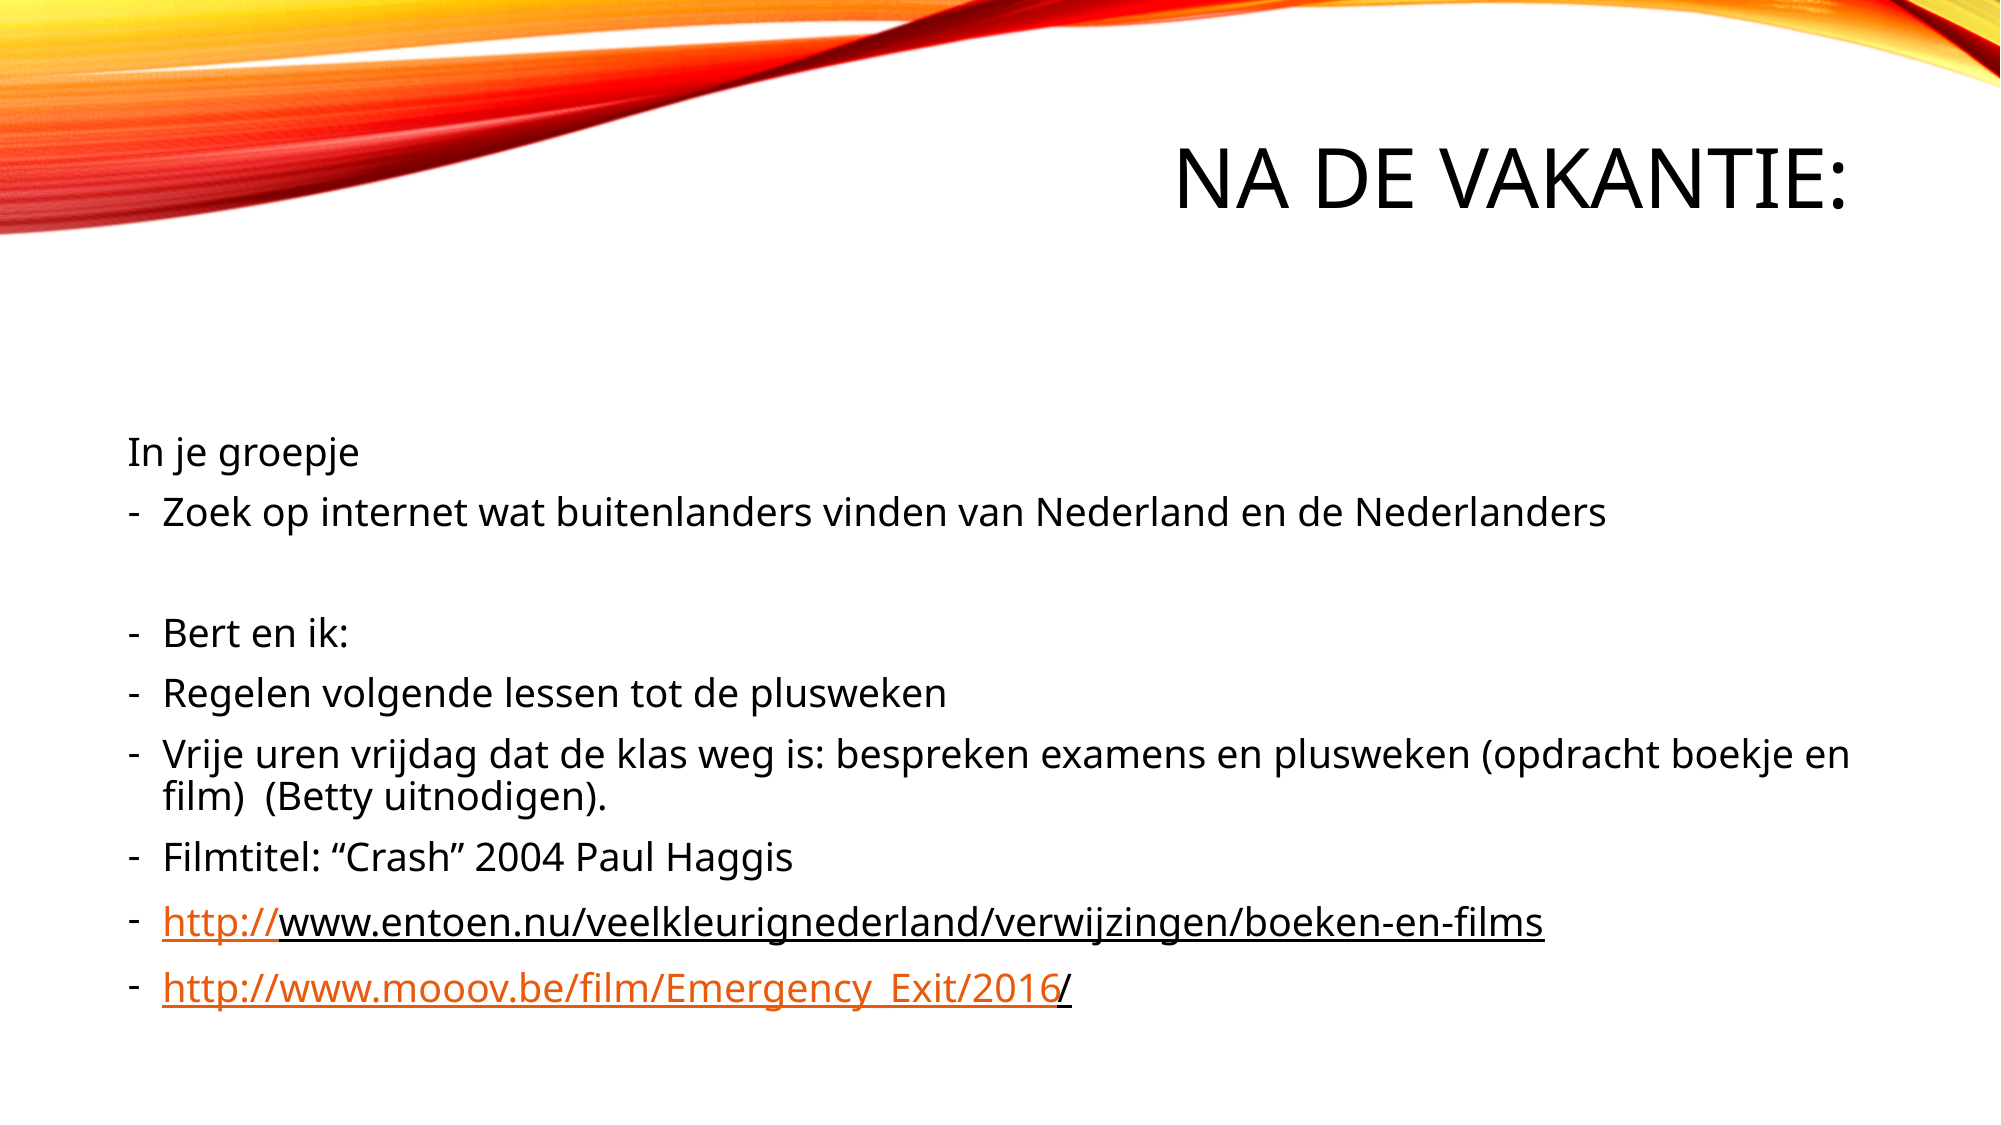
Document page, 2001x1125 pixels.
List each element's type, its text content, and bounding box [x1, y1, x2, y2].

title Na de vakantie: [474, 125, 1888, 338]
list In je groepje Zoek op internet wat buitenlanders vinden van Nederland en de Nederlanders Bert en ik: Regelen volgende lessen tot de plusweken Vrije uren vrijdag dat de klas weg is: bespreken examens en plusweken (opdracht boekje en film) (Betty uitnodigen). Filmtitel: “Crash” 2004 Paul Haggis http://www.entoen.nu/veelkleurignederland/verwijzingen/boeken-en-films http://www.mooov.be/film/Emergency_Exit/2016/ [112, 360, 1888, 1021]
picture [0, 0, 2000, 237]
